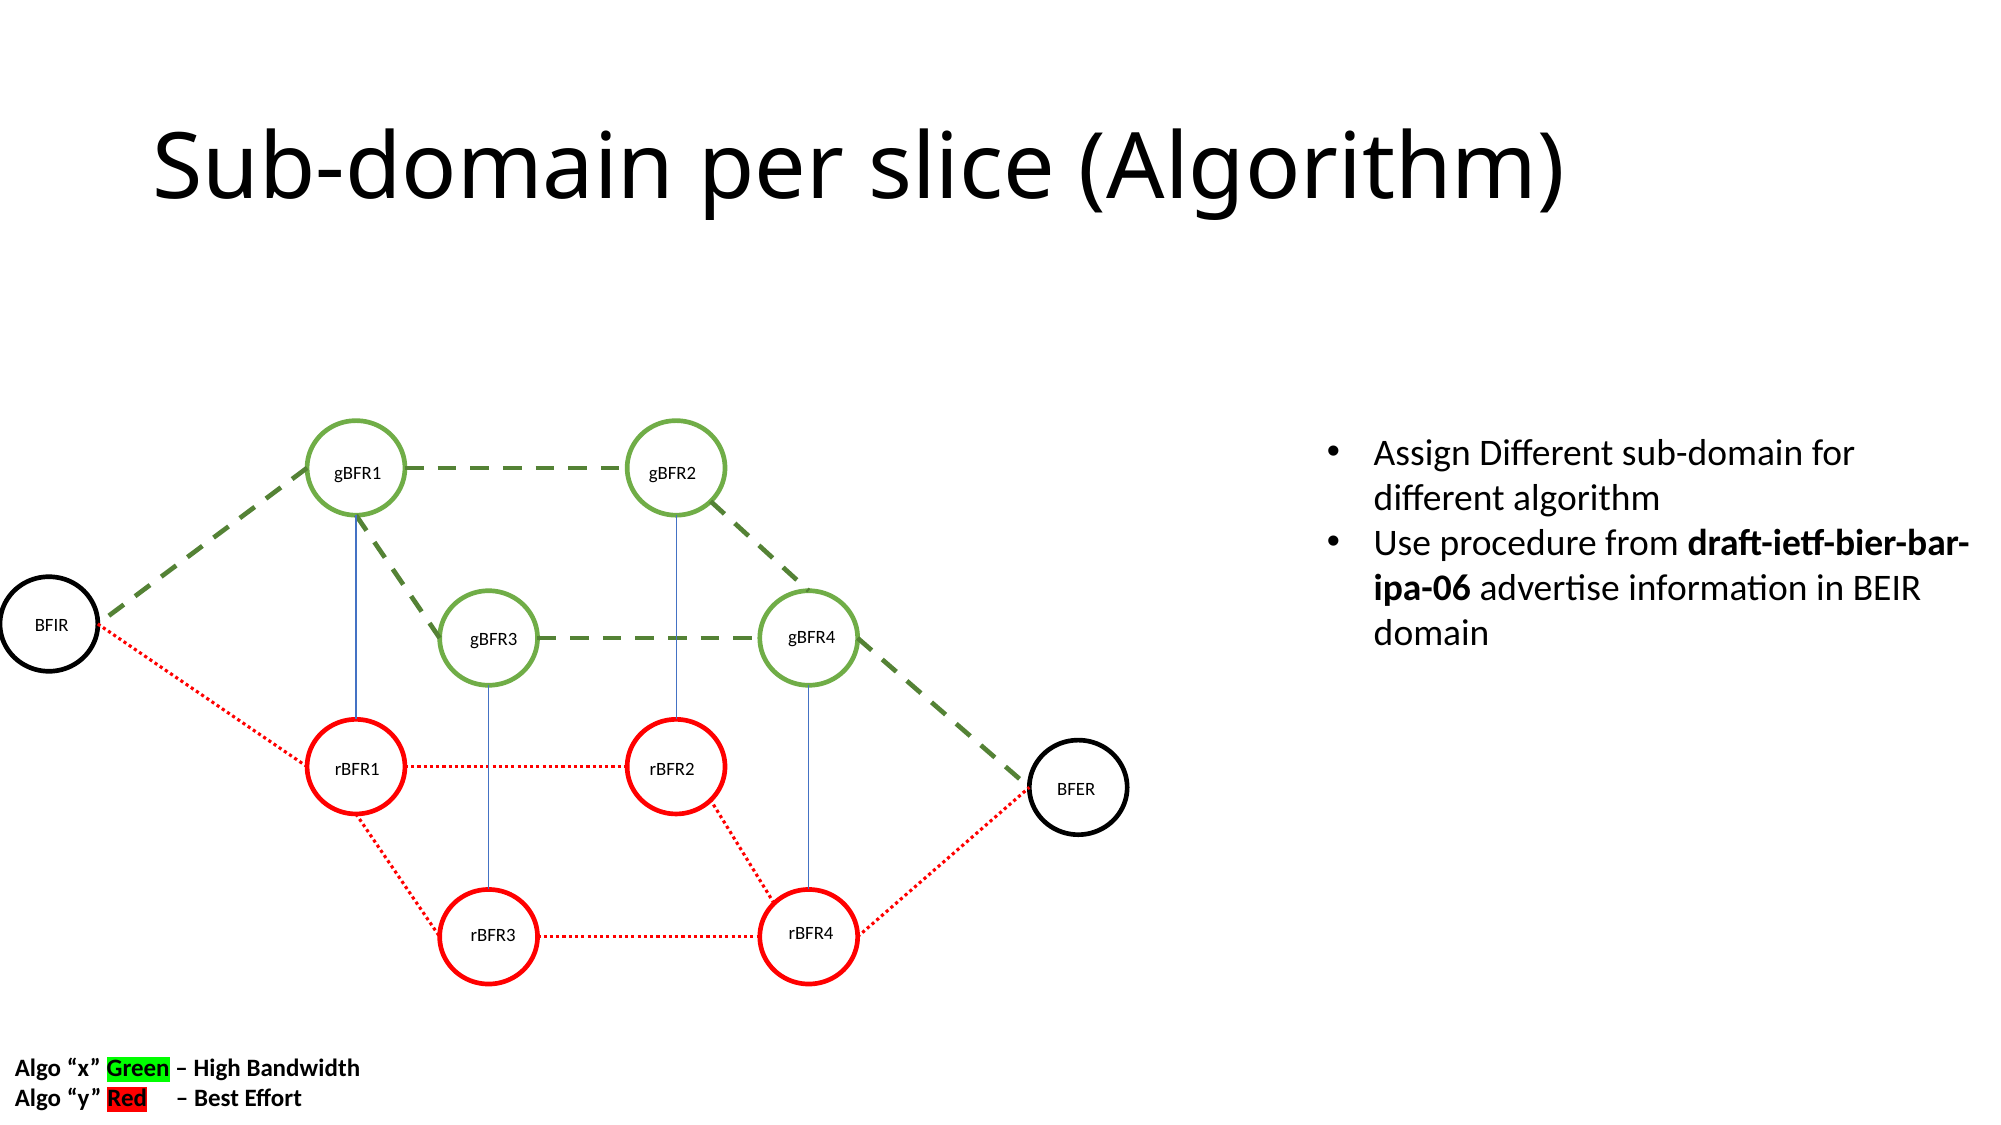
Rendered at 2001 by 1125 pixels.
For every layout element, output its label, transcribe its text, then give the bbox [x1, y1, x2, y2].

text_box gBFR4 [773, 617, 859, 655]
text_box gBFR3 [455, 619, 541, 657]
text_box [438, 888, 536, 986]
text_box gBFR1 [319, 453, 405, 491]
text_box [355, 813, 440, 937]
text_box BFER [1042, 768, 1128, 807]
text_box [1030, 739, 1125, 836]
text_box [857, 787, 1030, 937]
text_box BFIR [19, 605, 97, 643]
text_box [97, 623, 308, 767]
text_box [857, 637, 1030, 787]
text_box [438, 589, 535, 687]
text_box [357, 515, 440, 638]
title Sub-domain per slice (Algorithm) [137, 59, 1863, 278]
text_box [758, 589, 856, 687]
text_box [626, 718, 727, 815]
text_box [710, 800, 775, 904]
text_box rBFR1 [320, 749, 405, 787]
text_box [306, 718, 403, 815]
text_box gBFR2 [634, 453, 719, 491]
text_box [758, 888, 857, 986]
text_box [0, 575, 95, 673]
text_box rBFR3 [455, 914, 541, 953]
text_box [710, 501, 809, 591]
text_box rBFR4 [773, 913, 859, 951]
text_box [626, 419, 727, 517]
text_box Assign Different sub-domain for different algorithm Use procedure from draft-ietf-bier-bar-ipa-06 advertise information in BEIR domain [1312, 420, 2000, 706]
text_box rBFR2 [634, 749, 720, 787]
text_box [97, 467, 308, 623]
text_box [306, 419, 404, 517]
text_box Algo “x” Green – High Bandwidth Algo “y” Red – Best Effort [0, 1043, 387, 1125]
